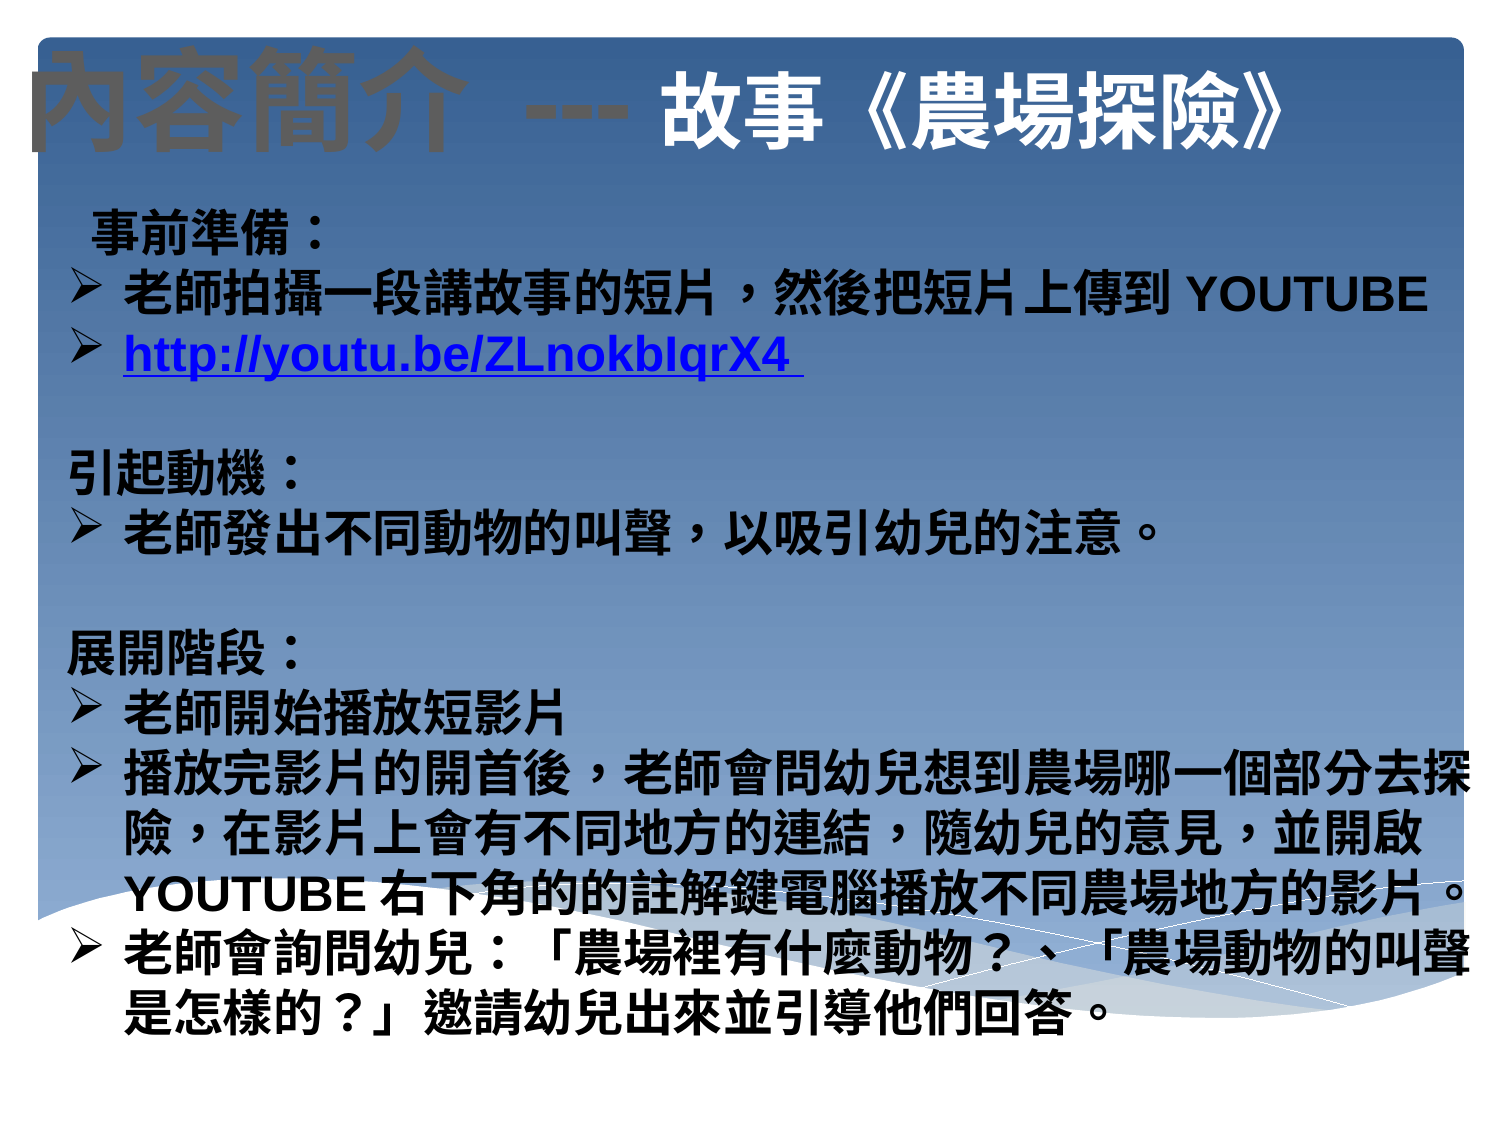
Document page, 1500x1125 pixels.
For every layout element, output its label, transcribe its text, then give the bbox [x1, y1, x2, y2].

text_box 事前準備： 老師拍攝一段講故事的短片，然後把短片上傳到YOUTUBE http://youtu.be/ZLnokbIqrX4 引起動機： 老師發出不同動物的叫聲，以吸引幼兒的注意。 展開階段： 老師開始播放短影片 播放完影片的開首後，老師會問幼兒想到農場哪一個部分去探險，在影片上會有不同地方的連結，隨幼兒的意見，並開啟YOUTUBE右下角的的註解鍵電腦播放不同農場地方的影片。 老師會詢問幼兒：「農場裡有什麼動物？、「農場動物的叫聲是怎樣的？」邀請幼兒出來並引導他們回答。 [52, 194, 1500, 1099]
text_box 內容簡介 ---故事《農場探險》 [6, 22, 1341, 173]
